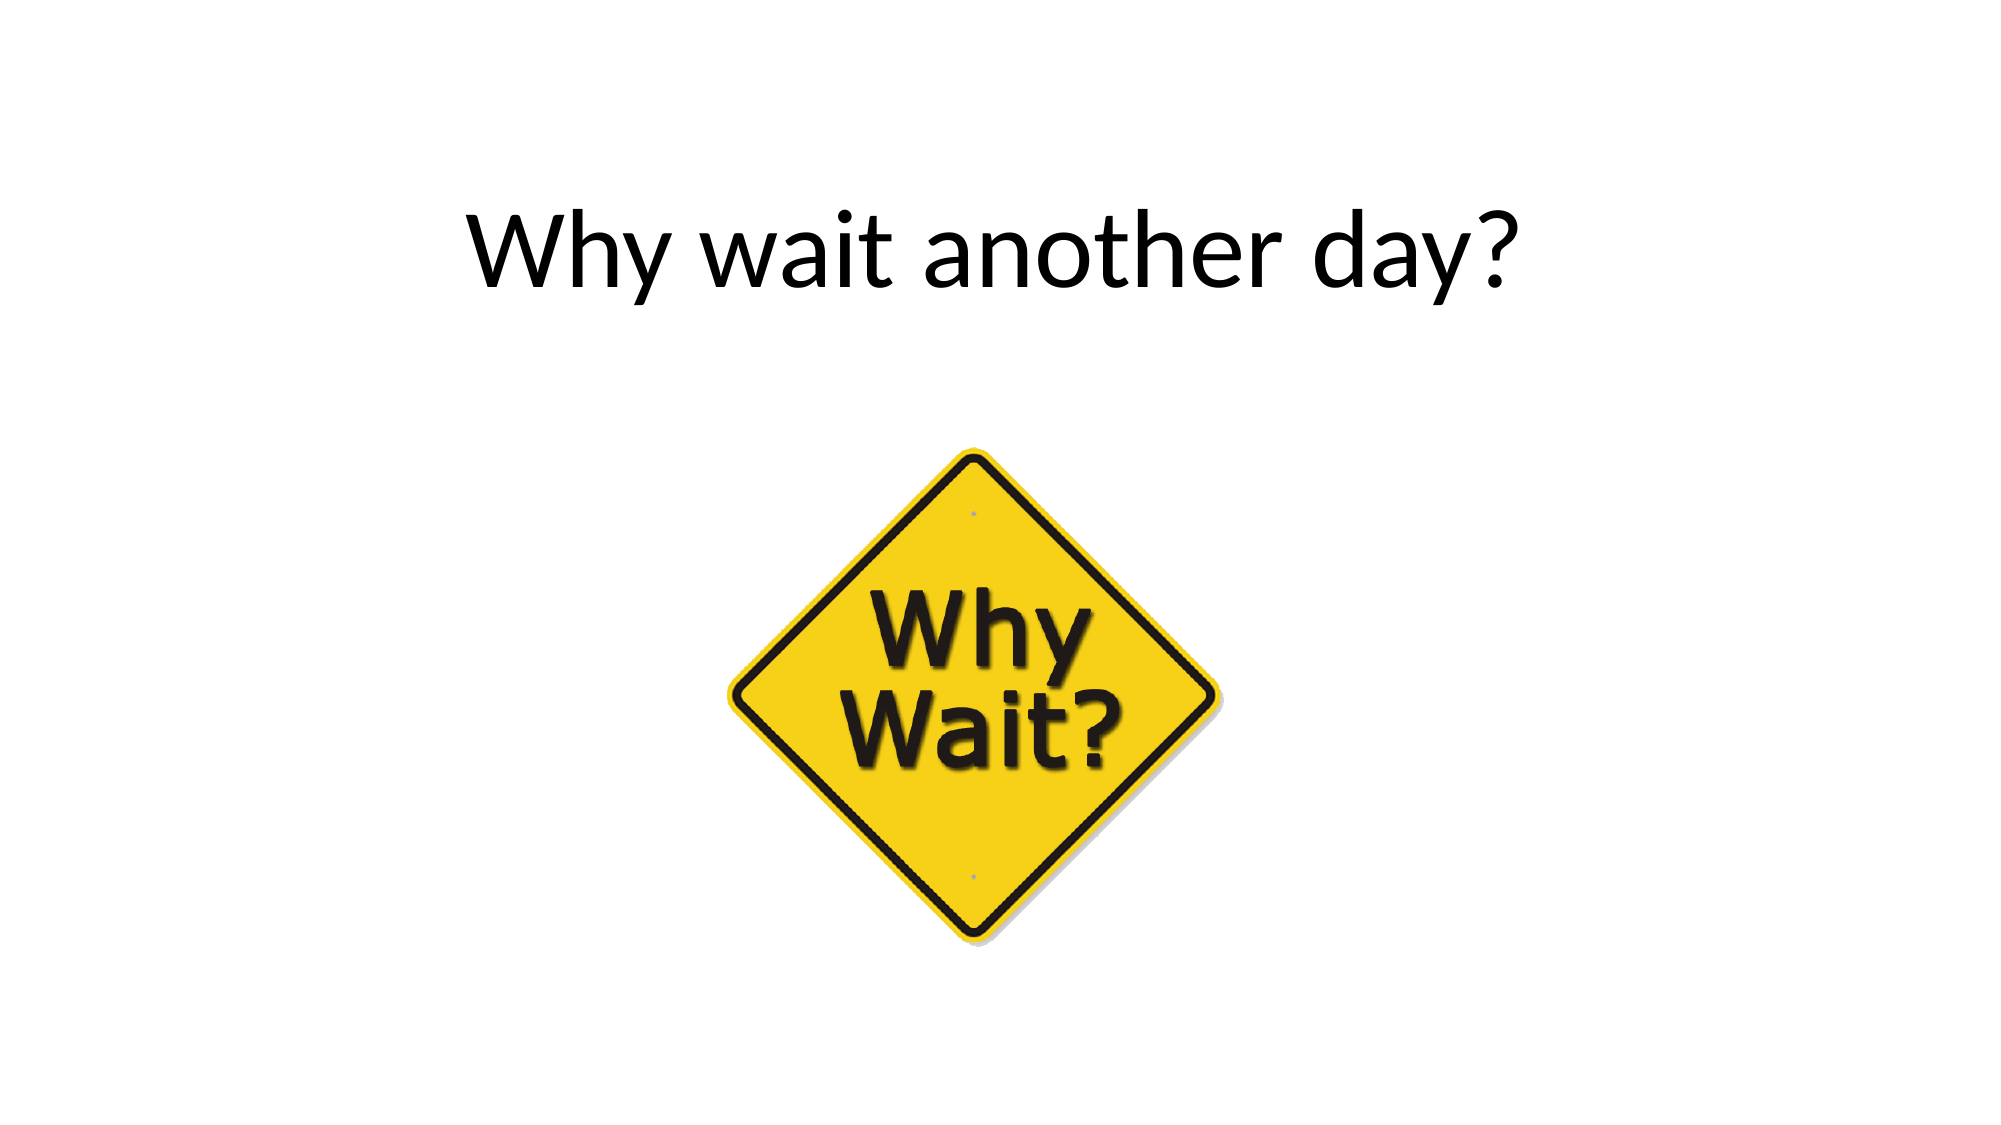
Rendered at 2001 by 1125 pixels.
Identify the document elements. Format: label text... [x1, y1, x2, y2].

picture [634, 357, 1356, 1079]
list Why wait another day? [132, 182, 1858, 683]
